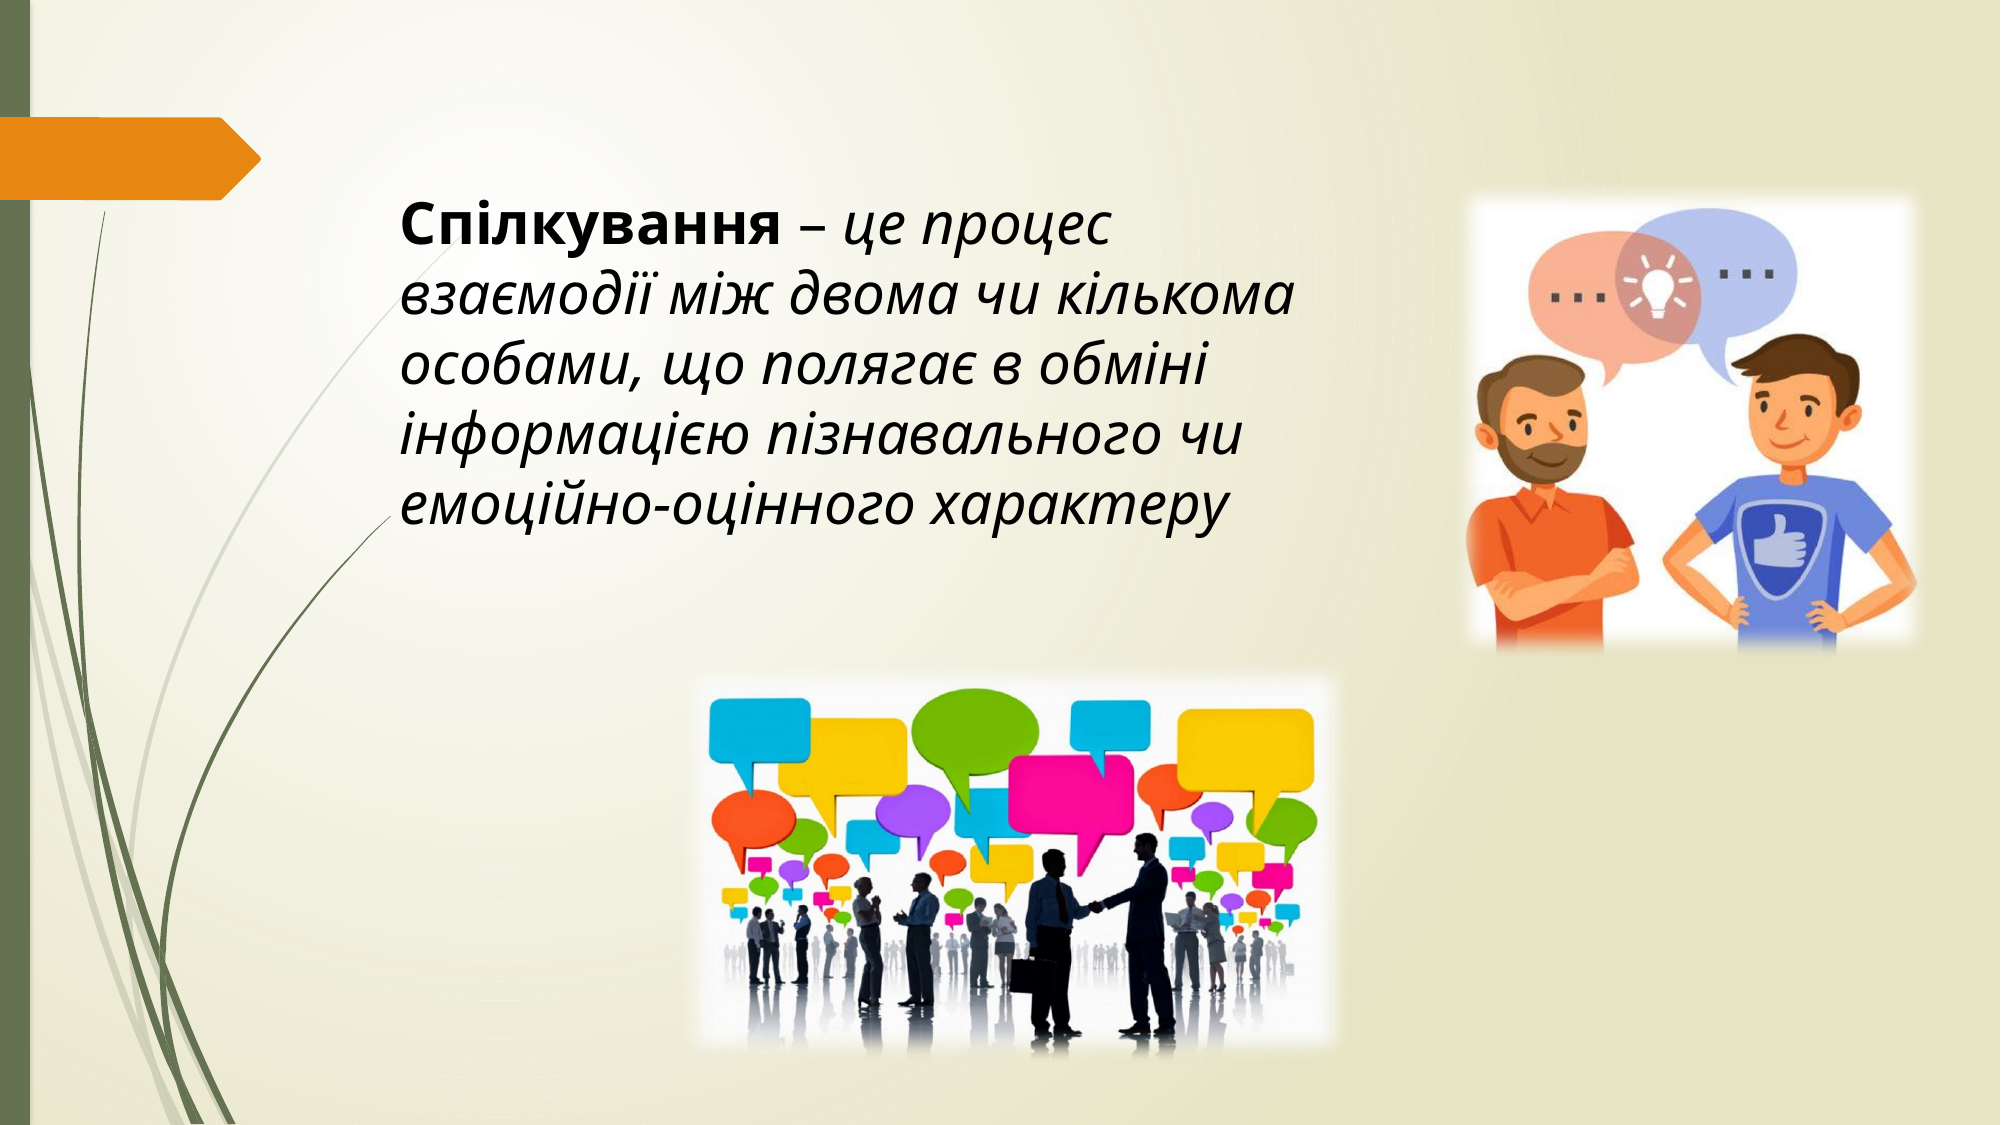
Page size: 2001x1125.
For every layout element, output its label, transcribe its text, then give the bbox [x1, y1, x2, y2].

text_box Спілкування – це процес взаємодії між двома чи кількома особами, що полягає в обміні інформацією пізнавального чи емоційно-оцінного характеру [385, 179, 1380, 589]
picture [678, 658, 1351, 1063]
picture [1451, 178, 1932, 659]
